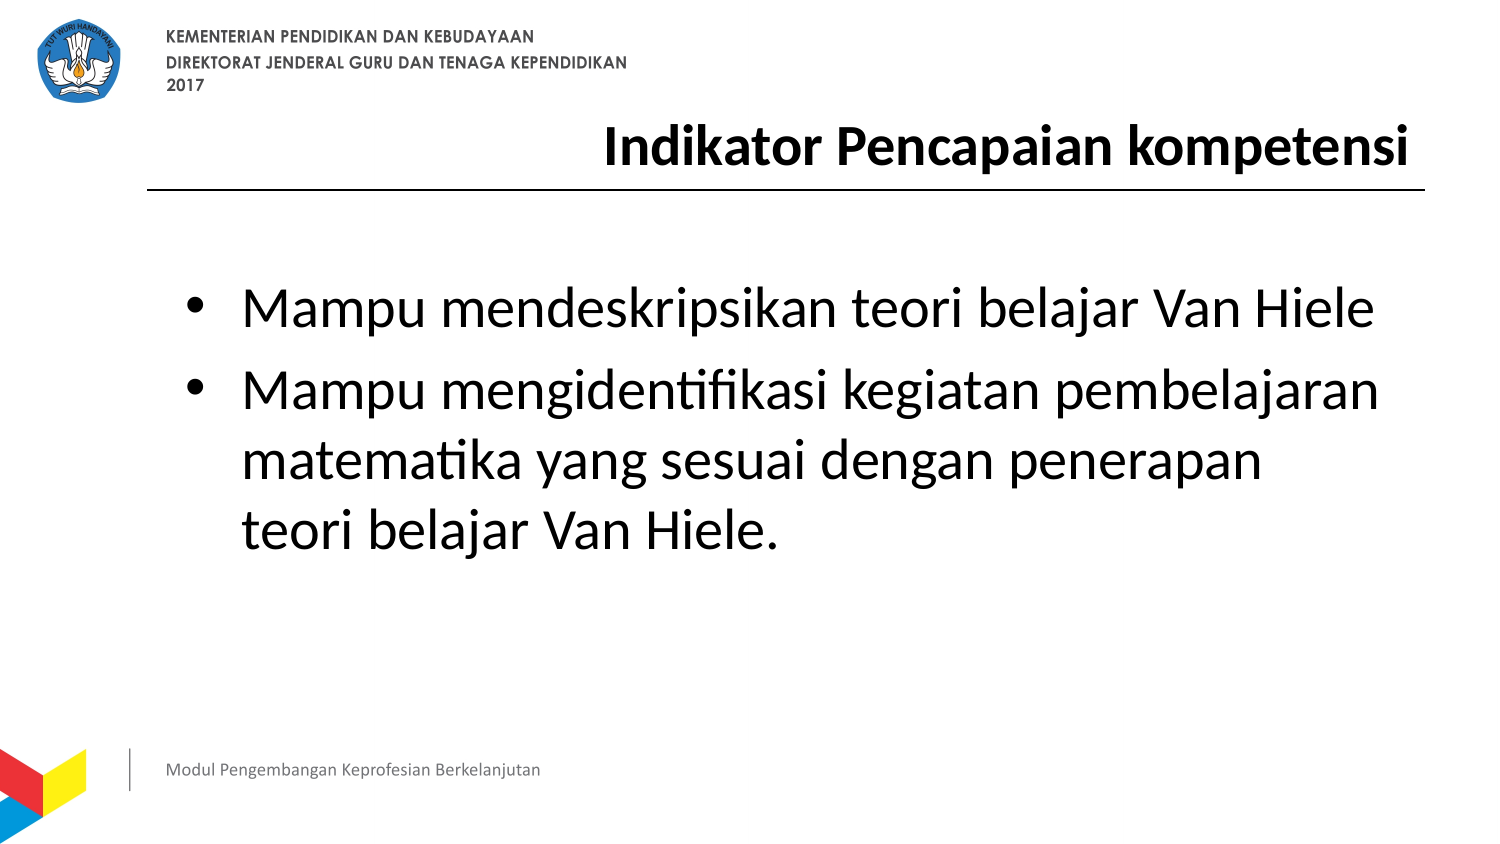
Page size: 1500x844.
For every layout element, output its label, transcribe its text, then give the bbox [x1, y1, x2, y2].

list Mampu mendeskripsikan teori belajar Van Hiele Mampu mengidentifikasi kegiatan pembelajaran matematika yang sesuai dengan penerapan teori belajar Van Hiele. [170, 262, 1402, 672]
picture [0, 0, 1498, 844]
title Indikator Pencapaian kompetensi [147, 99, 1425, 185]
